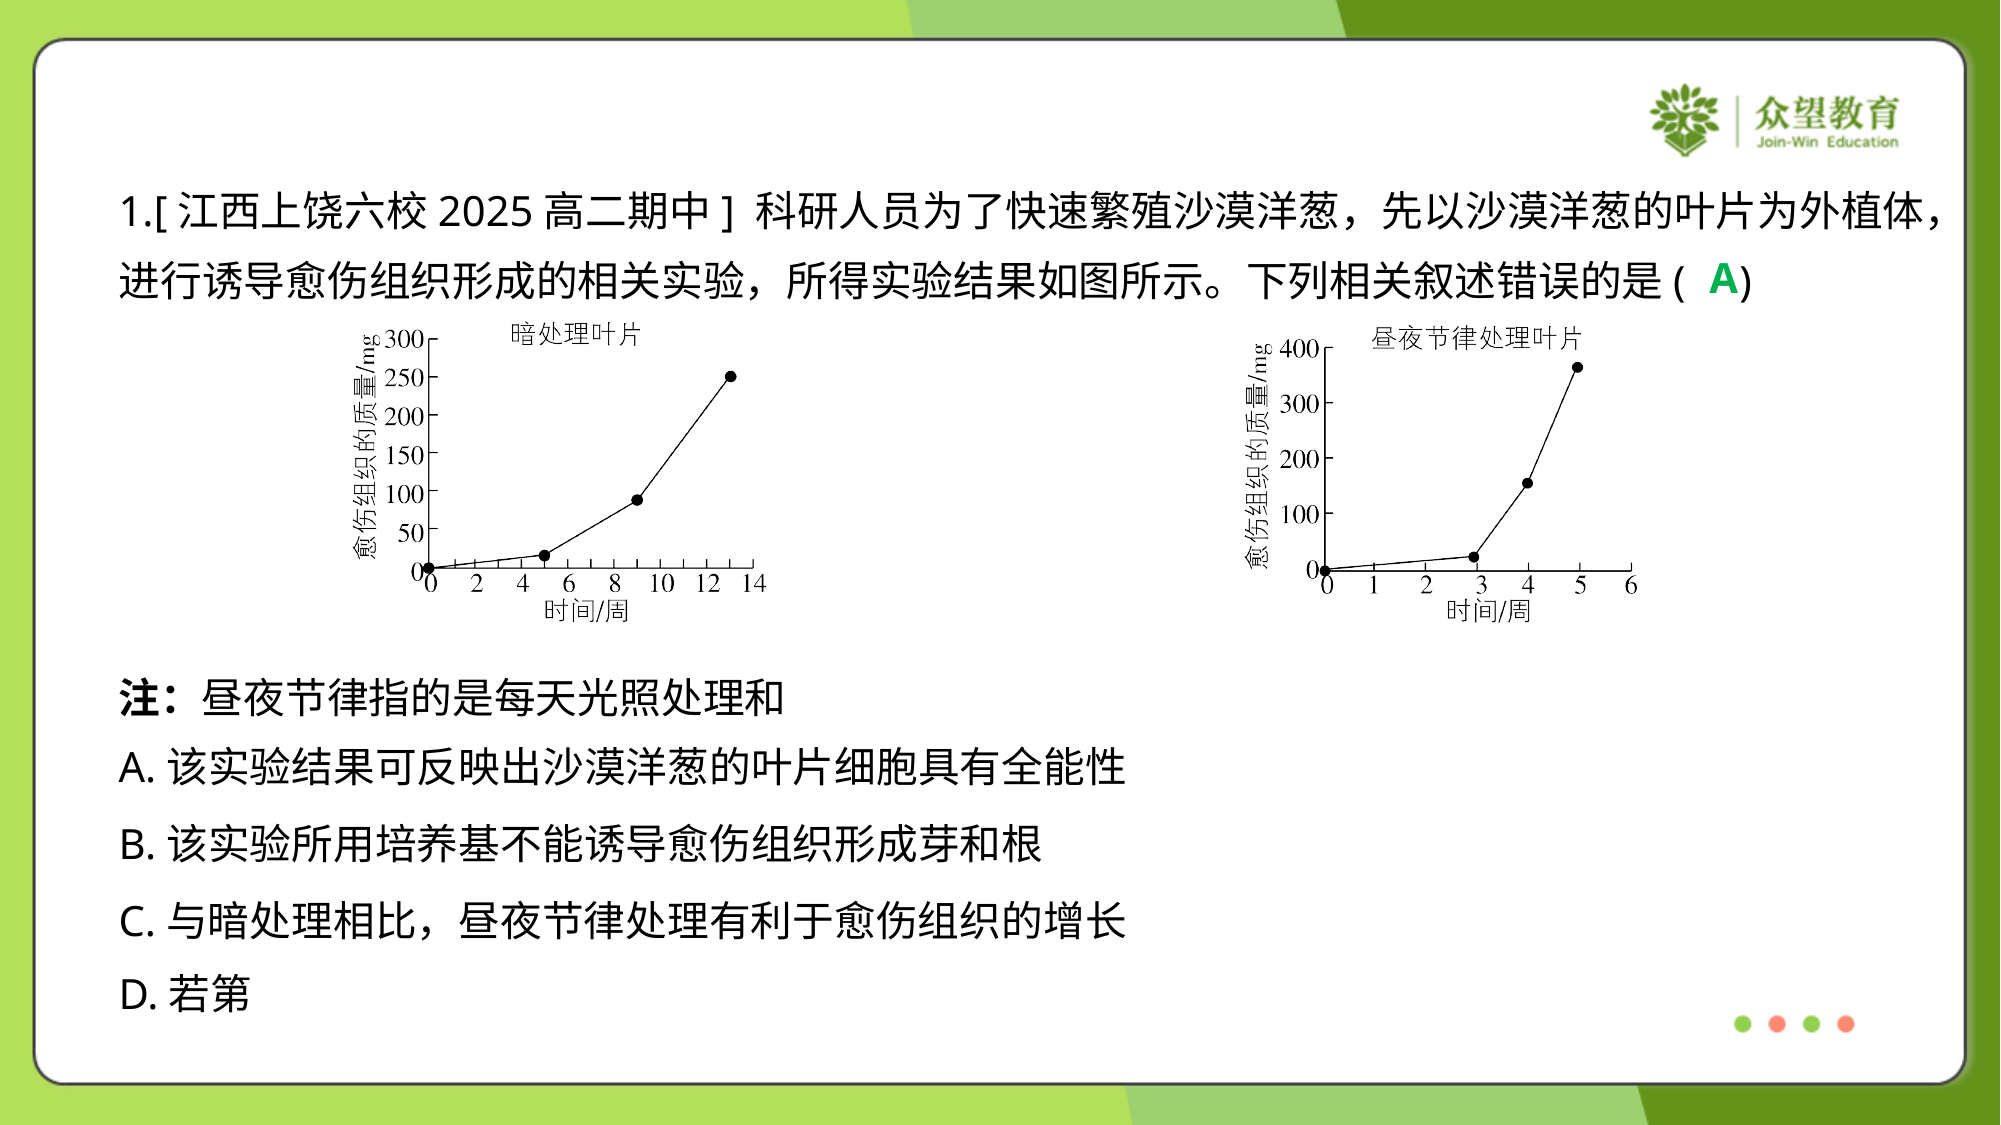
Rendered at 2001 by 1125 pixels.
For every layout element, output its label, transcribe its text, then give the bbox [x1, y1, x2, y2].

picture [0, 0, 2000, 1125]
text_box 1.[江西上饶六校2025高二期中] 科研人员为了快速繁殖沙漠洋葱，先以沙漠洋葱的叶片为外植体， 进行诱导愈伤组织形成的相关实验，所得实验结果如图所示。下列相关叙述错误的是( ) [118, 159, 1883, 298]
text_box A [1692, 231, 1755, 296]
